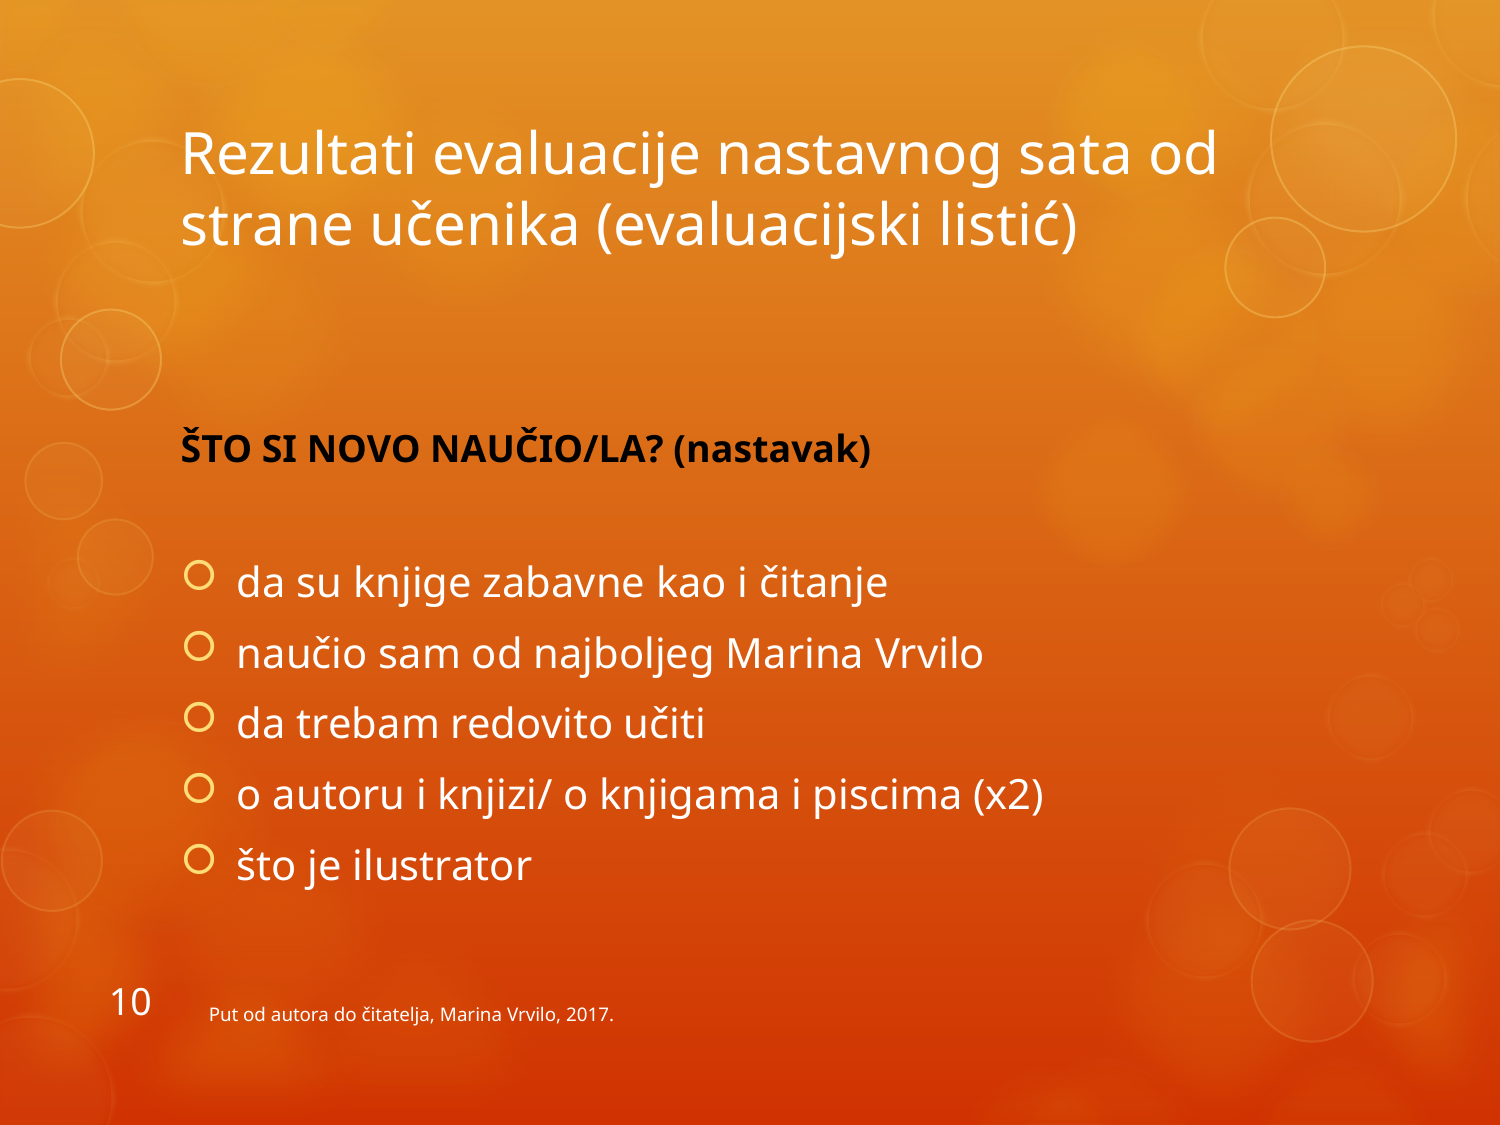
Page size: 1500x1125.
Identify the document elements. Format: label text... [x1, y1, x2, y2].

list ŠTO SI NOVO NAUČIO/LA? (nastavak) da su knjige zabavne kao i čitanje naučio sam od najboljeg Marina Vrvilo da trebam redovito učiti o autoru i knjizi/ o knjigama i piscima (x2) što je ilustrator [165, 296, 1335, 1083]
title Rezultati evaluacije nastavnog sata od strane učenika (evaluacijski listić) [165, 110, 1335, 263]
footer Put od autora do čitatelja, Marina Vrvilo, 2017. [194, 976, 1056, 1037]
slide_number 10 [93, 976, 194, 1037]
